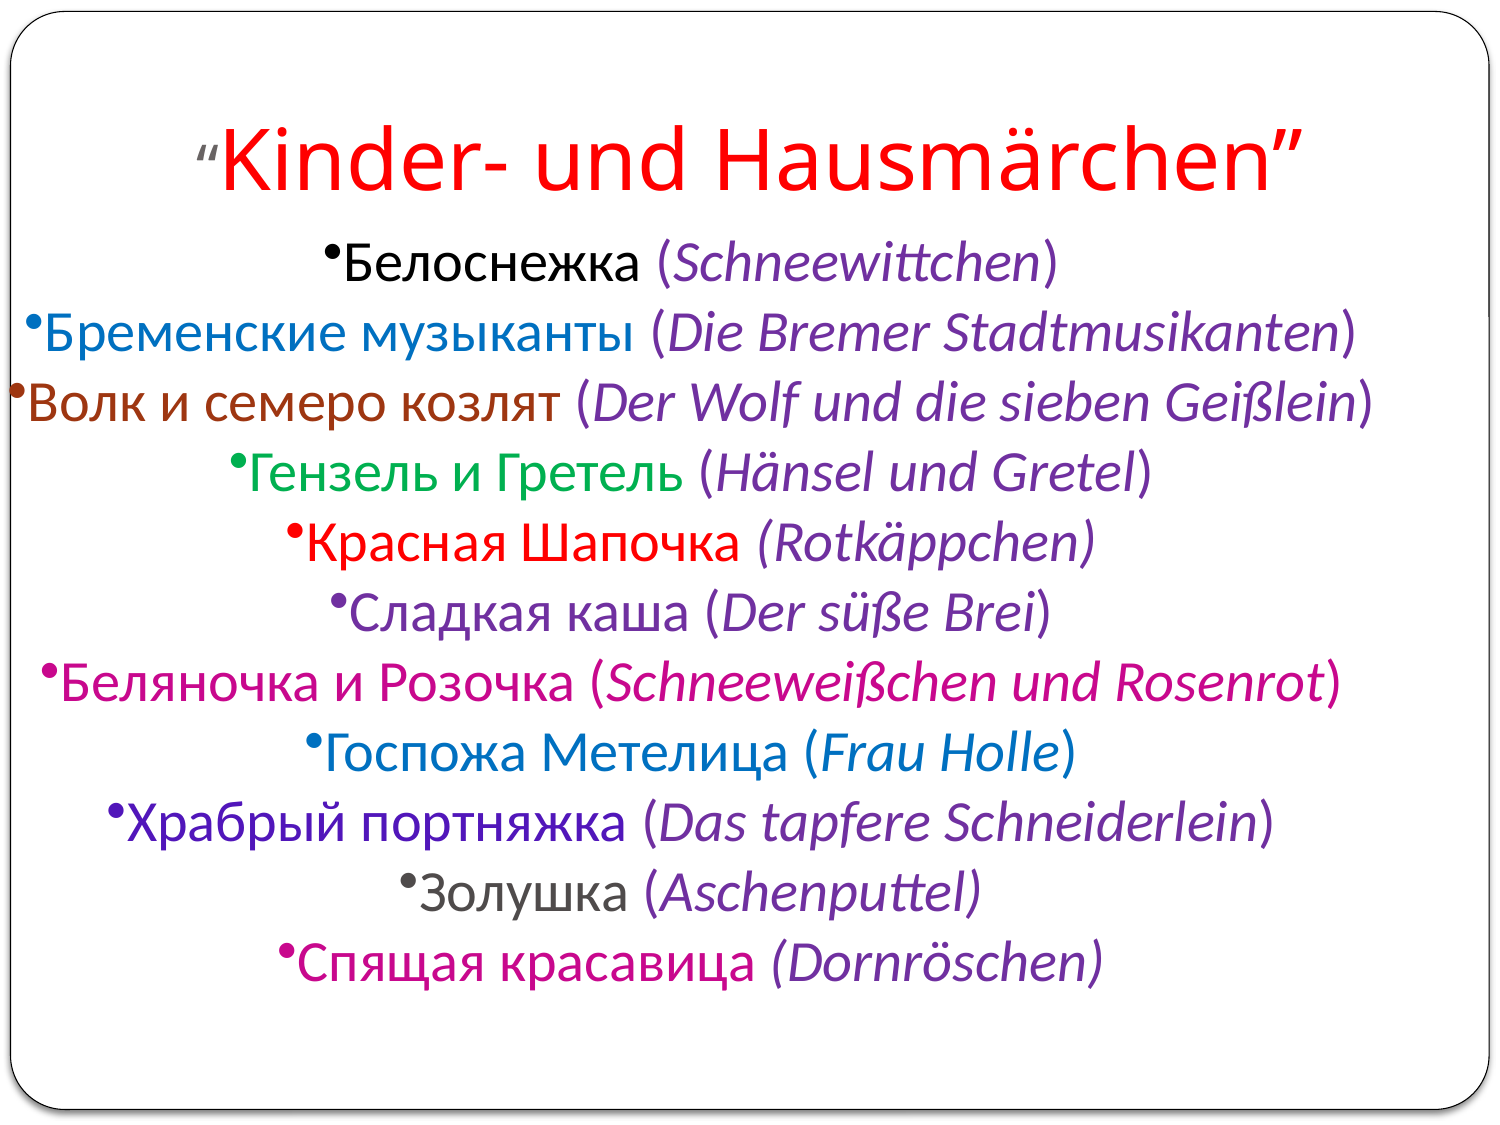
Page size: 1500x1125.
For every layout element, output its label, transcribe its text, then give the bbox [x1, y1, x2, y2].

title “Kinder- und Hausmärchen” [75, 42, 1425, 170]
text_box Белоснежка (Schneewittchen) Бременские музыканты (Die Bremer Stadtmusikanten) Волк и семеро козлят (Der Wolf und die sieben Geißlein) Гензель и Гретель (Hänsel und Gretel) Красная Шапочка (Rotkäppchen) Сладкая каша (Der süße Brei) Беляночка и Розочка (Schneeweißchen und Rosenrot) Госпожа Метелица (Frau Holle) Храбрый портняжка (Das tapfere Schneiderlein) Золушка (Aschenputtel) Спящая красавица (Dornröschen) [0, 170, 1442, 1116]
